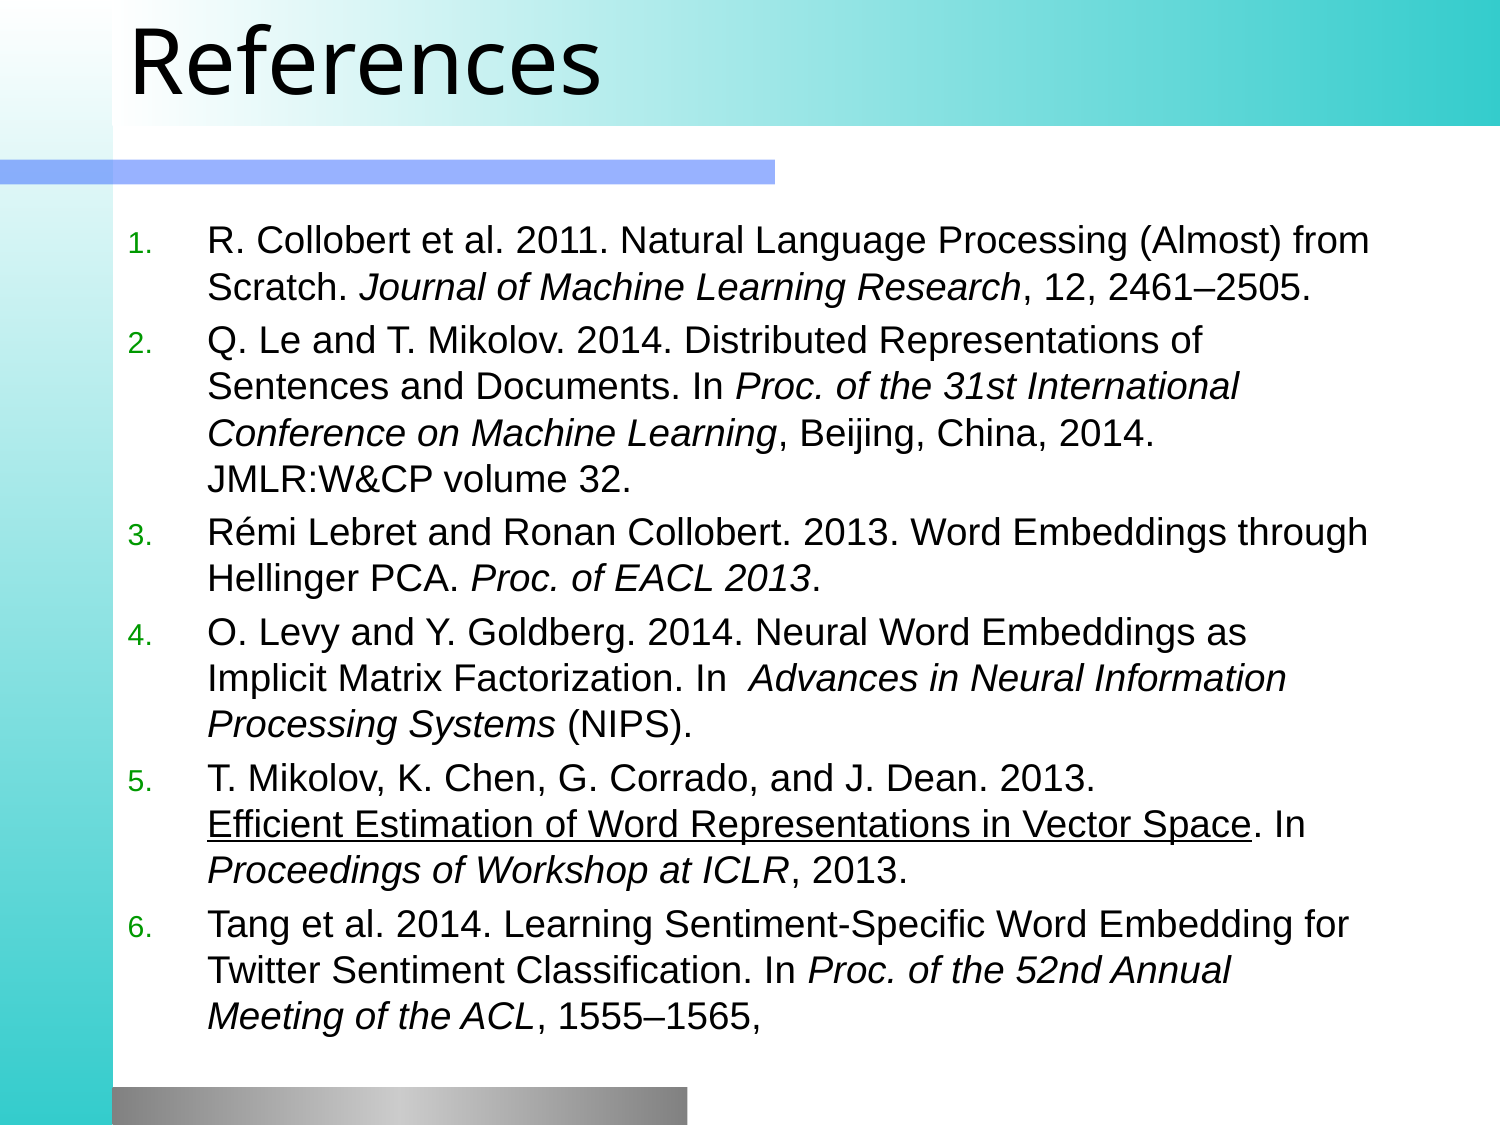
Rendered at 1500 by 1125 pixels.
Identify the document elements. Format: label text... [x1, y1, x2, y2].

title References [112, 0, 1500, 121]
list R. Collobert et al. 2011. Natural Language Processing (Almost) from Scratch. Journal of Machine Learning Research, 12, 2461–2505. Q. Le and T. Mikolov. 2014. Distributed Representations of Sentences and Documents. In Proc. of the 31st International Conference on Machine Learning, Beijing, China, 2014. JMLR:W&CP volume 32. Rémi Lebret and Ronan Collobert. 2013. Word Embeddings through Hellinger PCA. Proc. of EACL 2013. O. Levy and Y. Goldberg. 2014. Neural Word Embeddings as Implicit Matrix Factorization. In Advances in Neural Information Processing Systems (NIPS). T. Mikolov, K. Chen, G. Corrado, and J. Dean. 2013. Efficient Estimation of Word Representations in Vector Space. In Proceedings of Workshop at ICLR, 2013. Tang et al. 2014. Learning Sentiment-Specific Word Embedding for Twitter Sentiment Classification. In Proc. of the 52nd Annual Meeting of the ACL, 1555–1565, [112, 207, 1388, 1073]
